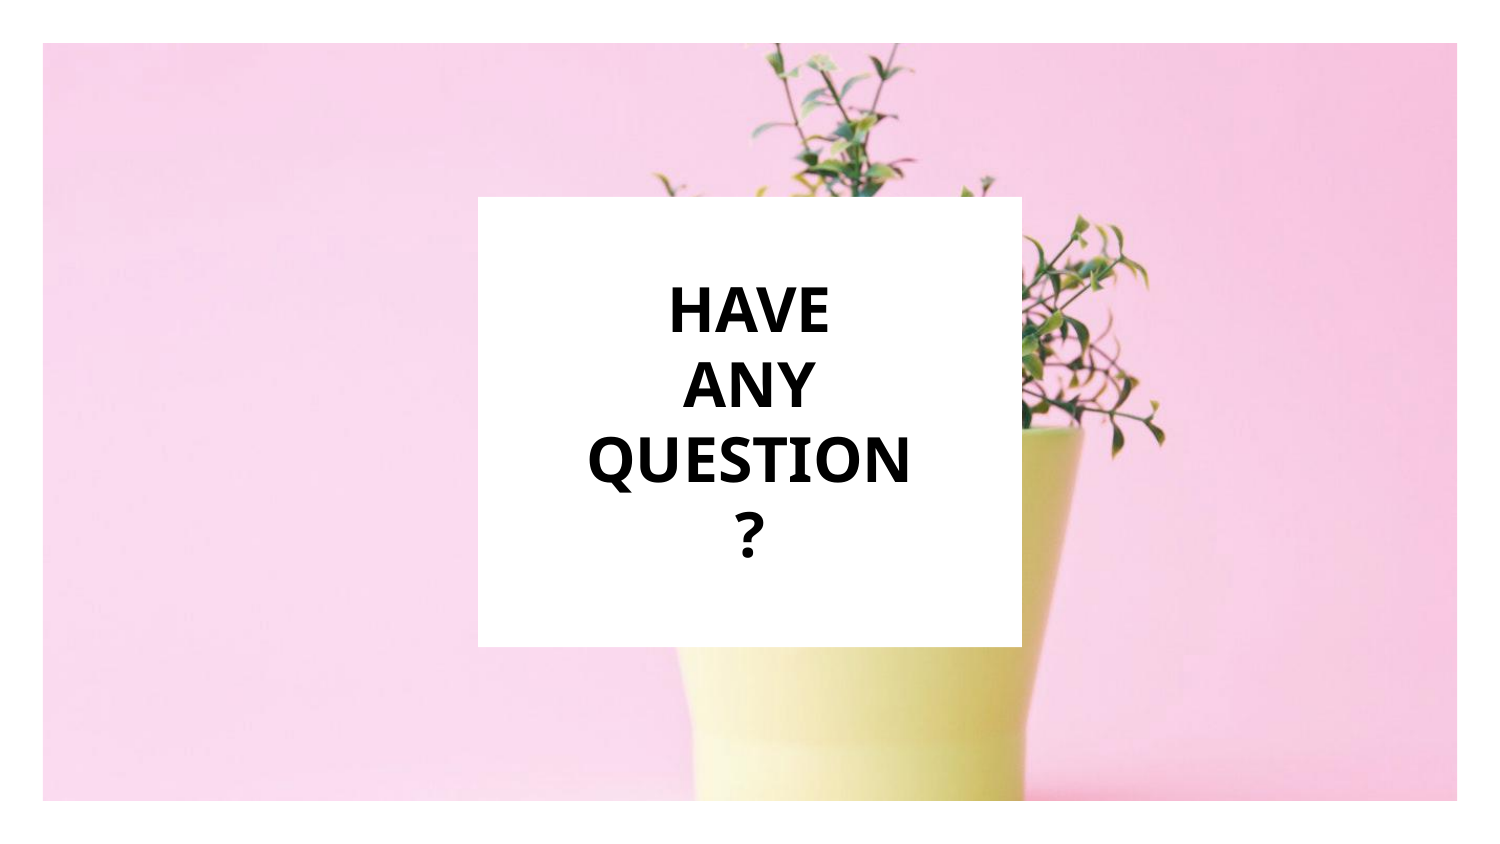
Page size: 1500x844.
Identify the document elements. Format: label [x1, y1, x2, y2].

picture [42, 42, 1458, 802]
